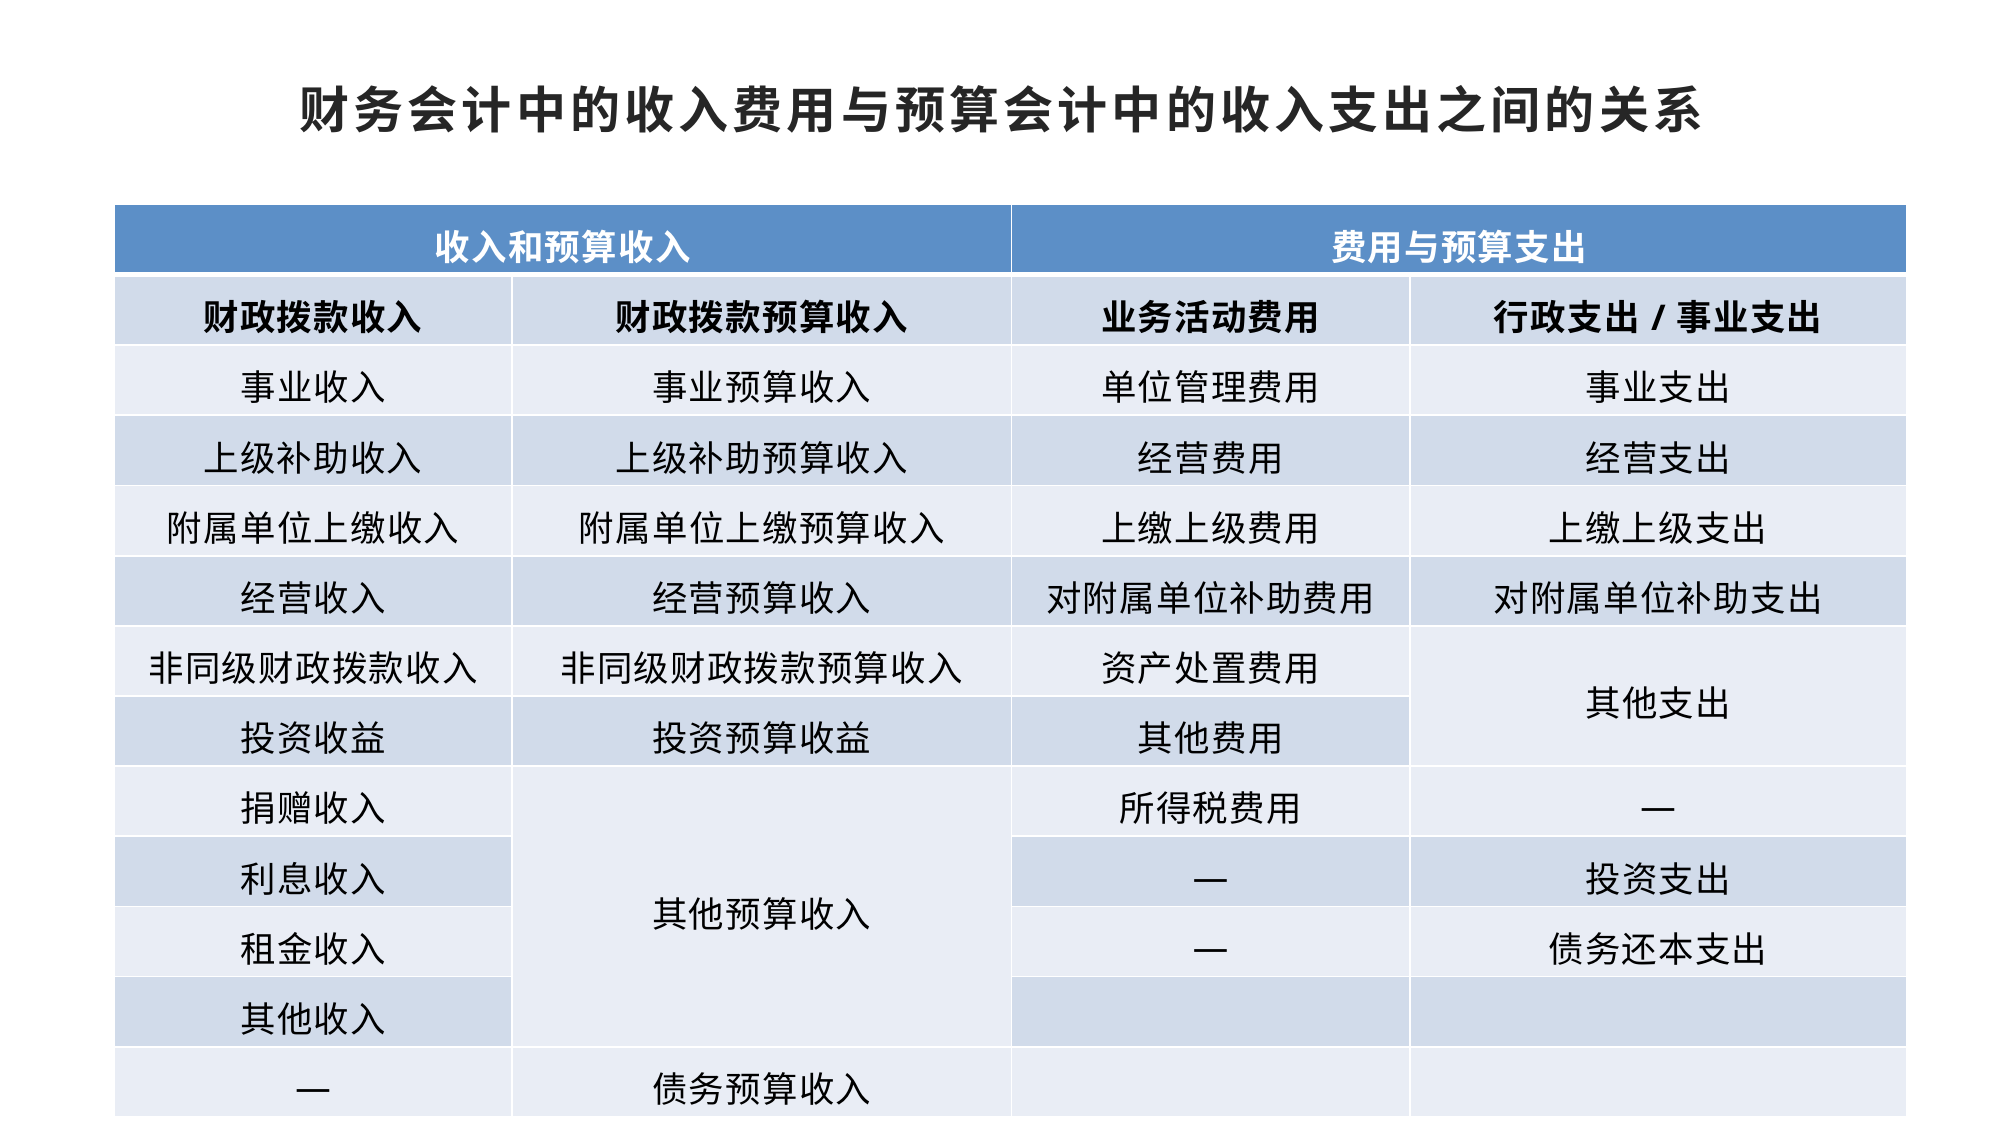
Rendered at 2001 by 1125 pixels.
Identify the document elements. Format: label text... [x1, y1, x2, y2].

table_cell 其他支出 [1411, 627, 1906, 765]
table_cell 业务活动费用 [1012, 277, 1409, 344]
table_cell 财政拨款收入 [115, 277, 511, 344]
table_cell 附属单位上缴预算收入 [513, 486, 1011, 555]
table_cell 上缴上级支出 [1411, 486, 1906, 555]
table_cell 附属单位上缴收入 [115, 486, 511, 555]
table_cell 经营费用 [1012, 416, 1409, 485]
table_cell 财政拨款预算收入 [513, 277, 1011, 344]
table_cell 行政支出/事业支出 [1411, 277, 1906, 344]
table_cell 经营预算收入 [513, 557, 1011, 625]
table_cell — [115, 1048, 511, 1116]
table_header 费用与预算支出 [1012, 205, 1906, 272]
table_cell [1012, 977, 1409, 1046]
table_cell 其他收入 [115, 977, 511, 1046]
table_cell 事业收入 [115, 346, 511, 414]
table_cell 对附属单位补助支出 [1411, 557, 1906, 625]
table_cell 投资收益 [115, 697, 511, 765]
table_cell 上缴上级费用 [1012, 486, 1409, 555]
table_cell — [1012, 837, 1409, 906]
table_cell [1411, 1048, 1906, 1116]
table_cell 债务还本支出 [1411, 907, 1906, 976]
title 财务会计中的收入费用与预算会计中的收入支出之间的关系 [109, 72, 1891, 146]
table_cell 债务预算收入 [513, 1048, 1011, 1116]
table_cell 投资预算收益 [513, 697, 1011, 765]
table_cell [1411, 977, 1906, 1046]
table_cell 所得税费用 [1012, 767, 1409, 835]
table_cell 事业预算收入 [513, 346, 1011, 414]
table_cell 非同级财政拨款收入 [115, 627, 511, 695]
table_header 收入和预算收入 [115, 205, 1011, 272]
table_cell 上级补助预算收入 [513, 416, 1011, 485]
table_cell 其他预算收入 [513, 767, 1011, 1046]
table_cell 经营支出 [1411, 416, 1906, 485]
table_cell 单位管理费用 [1012, 346, 1409, 414]
table_cell 非同级财政拨款预算收入 [513, 627, 1011, 695]
table_cell 资产处置费用 [1012, 627, 1409, 695]
table_cell 上级补助收入 [115, 416, 511, 485]
table_cell — [1411, 767, 1906, 835]
table_cell 捐赠收入 [115, 767, 511, 835]
table_cell [1012, 1048, 1409, 1116]
table_cell 事业支出 [1411, 346, 1906, 414]
table_cell 投资支出 [1411, 837, 1906, 906]
table_cell 对附属单位补助费用 [1012, 557, 1409, 625]
table_cell 利息收入 [115, 837, 511, 906]
table_cell 租金收入 [115, 907, 511, 976]
table_cell 其他费用 [1012, 697, 1409, 765]
table_cell 经营收入 [115, 557, 511, 625]
table_cell — [1012, 907, 1409, 976]
